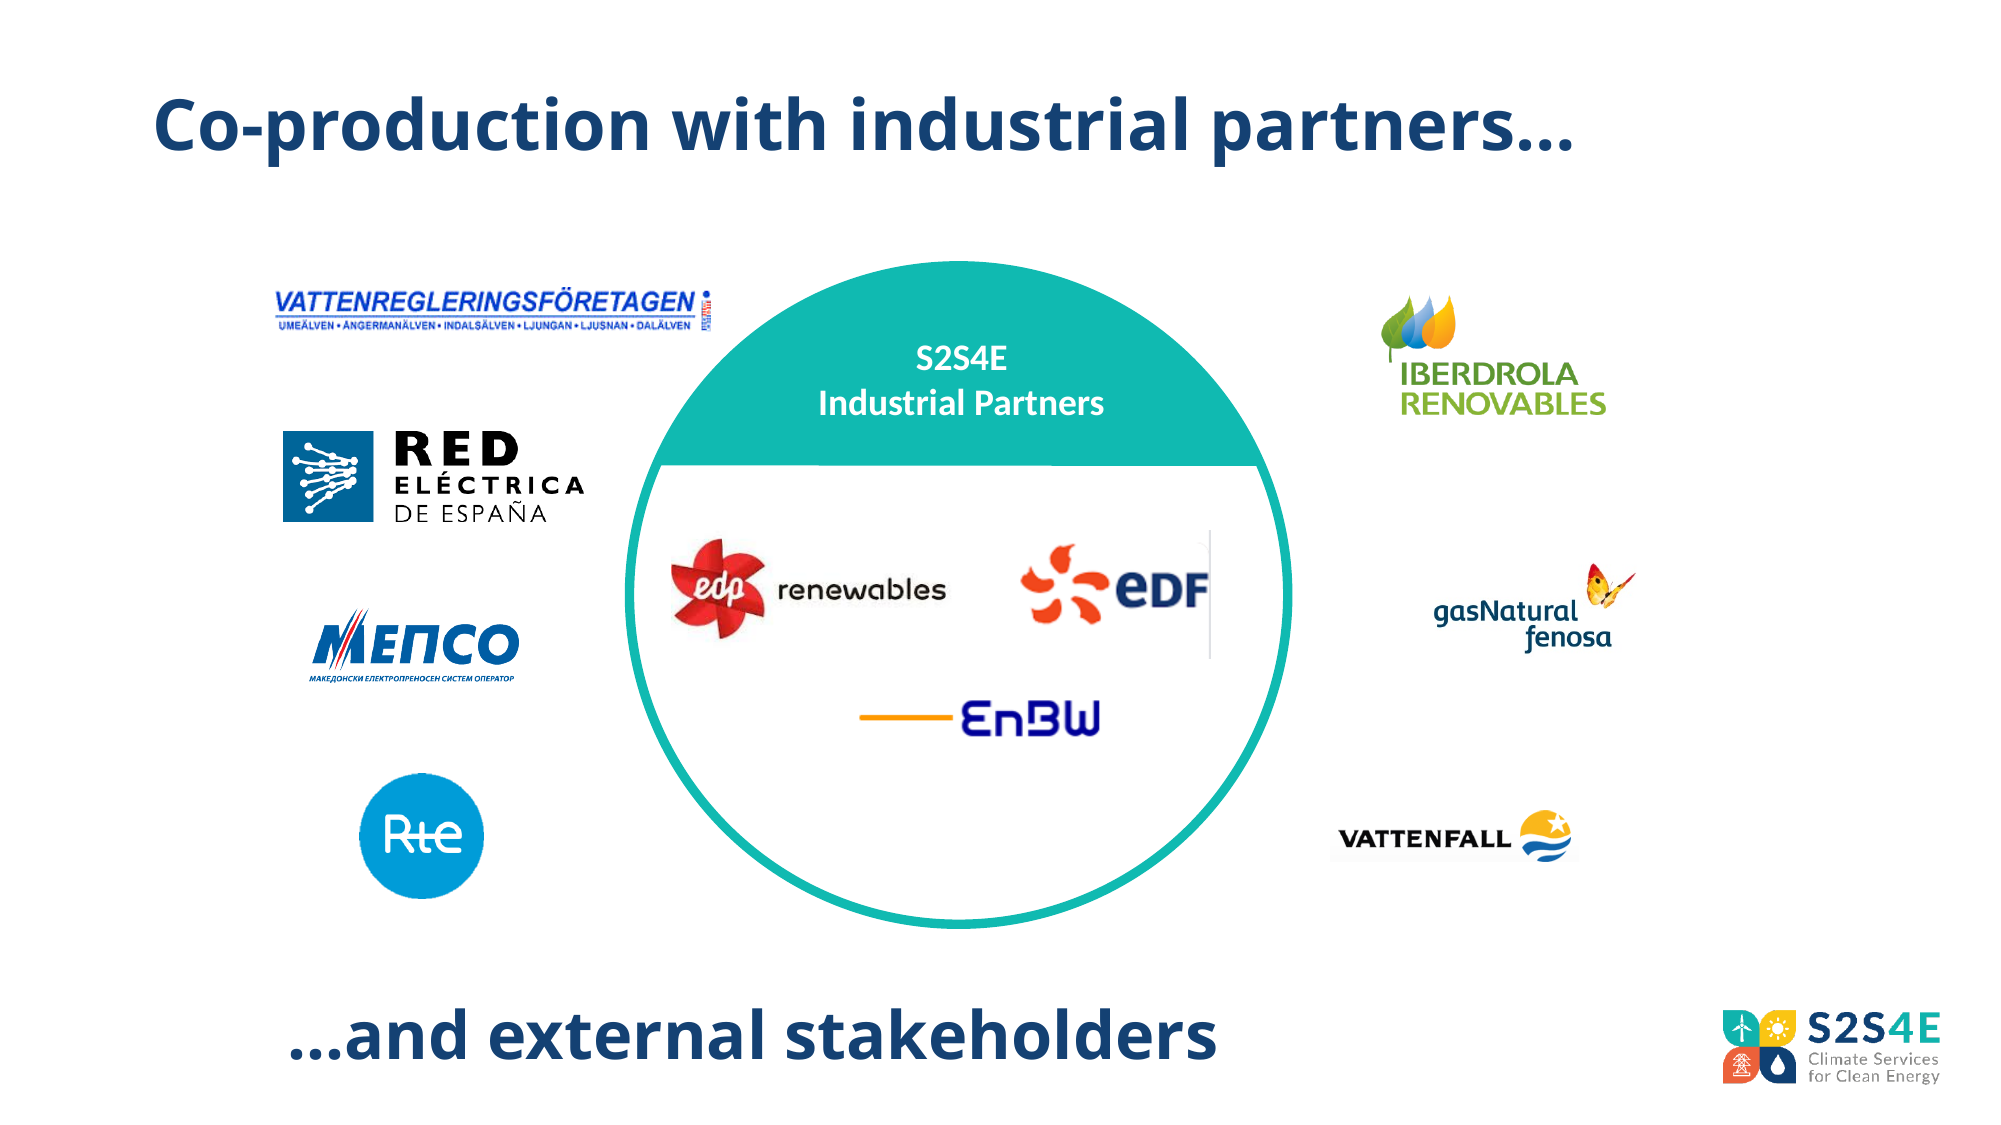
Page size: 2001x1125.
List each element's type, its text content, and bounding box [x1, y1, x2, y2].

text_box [270, 264, 1637, 925]
text_box ...and external stakeholders [273, 994, 1431, 1125]
title Co-production with industrial partners… [137, 59, 1863, 195]
picture [1723, 1006, 1944, 1086]
